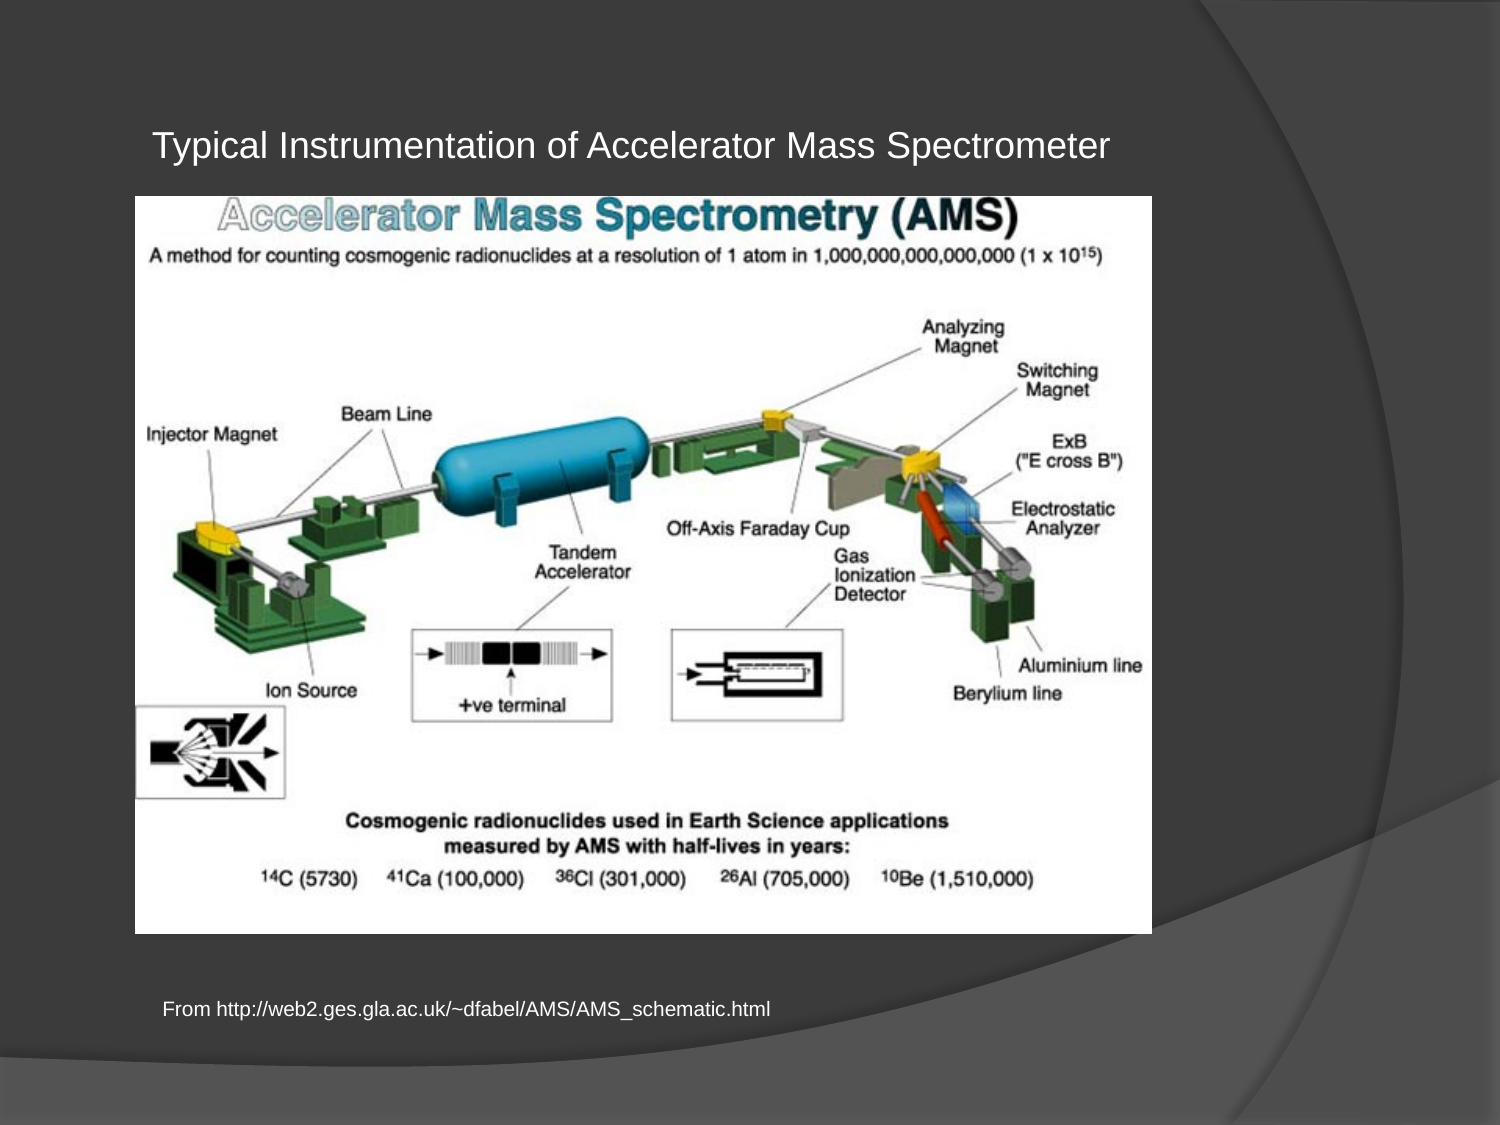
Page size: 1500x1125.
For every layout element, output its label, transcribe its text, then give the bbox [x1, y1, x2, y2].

text_box Typical Instrumentation of Accelerator Mass Spectrometer [137, 113, 1127, 174]
text_box From http://web2.ges.gla.ac.uk/~dfabel/AMS/AMS_schematic.html [147, 987, 898, 1028]
picture [135, 195, 1152, 934]
